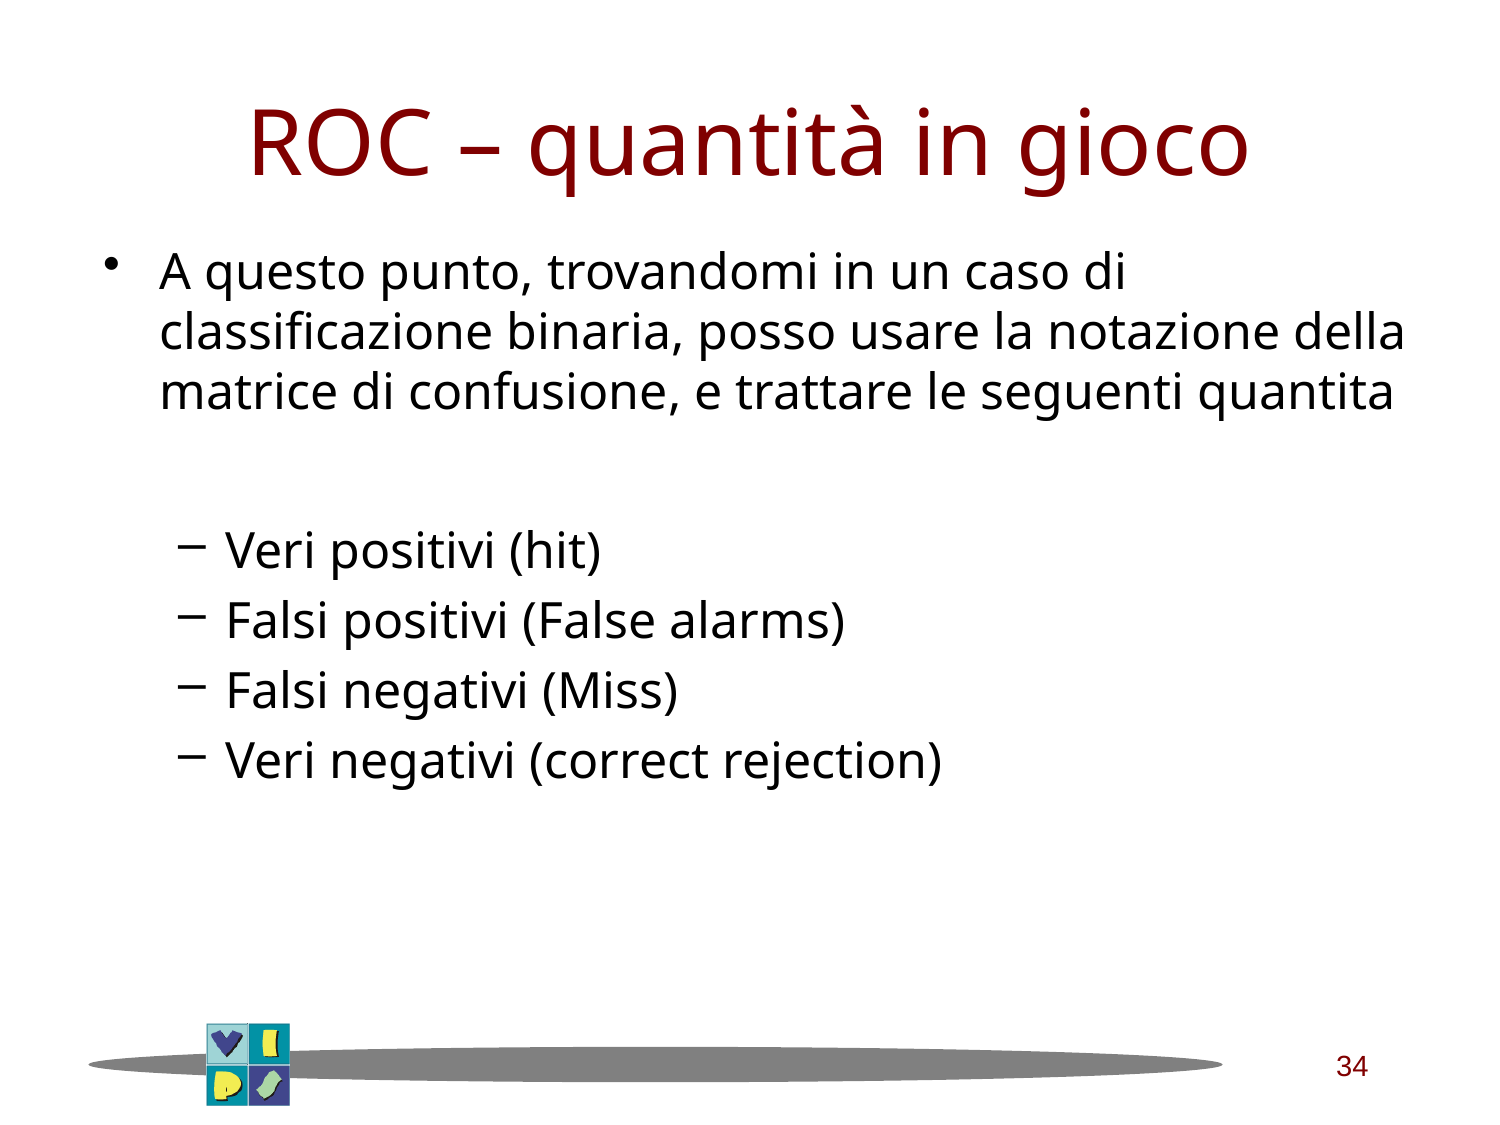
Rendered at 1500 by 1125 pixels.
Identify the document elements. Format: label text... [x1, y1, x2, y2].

picture [206, 1023, 290, 1106]
list A questo punto, trovandomi in un caso di classificazione binaria, posso usare la notazione della matrice di confusione, e trattare le seguenti quantita Veri positivi (hit) Falsi positivi (False alarms) Falsi negativi (Miss) Veri negativi (correct rejection) [88, 231, 1439, 975]
slide_number 34 [1033, 1039, 1384, 1118]
title ROC – quantità in gioco [75, 45, 1425, 233]
